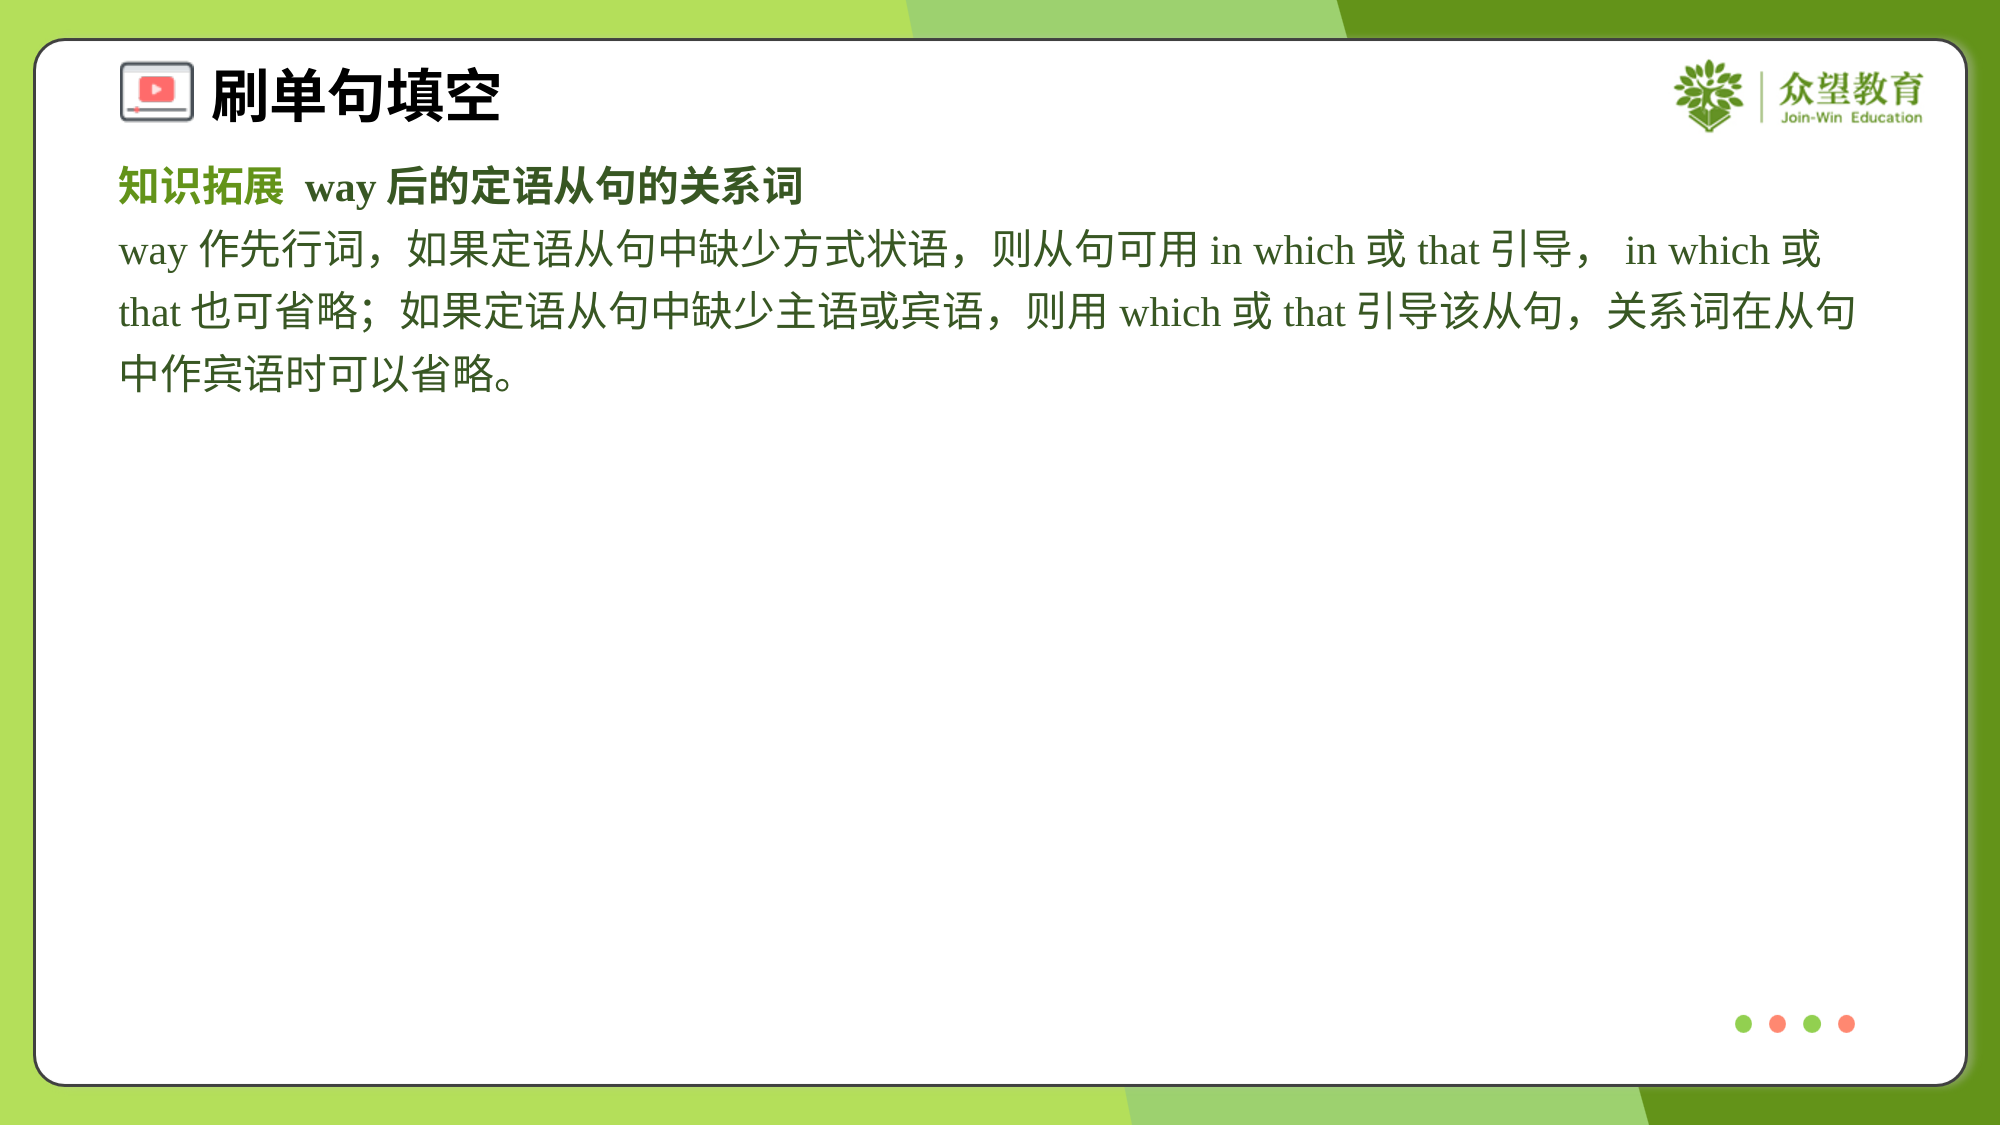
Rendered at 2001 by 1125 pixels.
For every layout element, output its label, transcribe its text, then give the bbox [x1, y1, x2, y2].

picture [0, 0, 2000, 1125]
text_box 知识拓展 way后的定语从句的关系词 way作先行词，如果定语从句中缺少方式状语，则从句可用in which或that引导，in which或that也可省略；如果定语从句中缺少主语或宾语，则用which或that引导该从句，关系词在从句中作宾语时可以省略。 [118, 147, 1883, 393]
